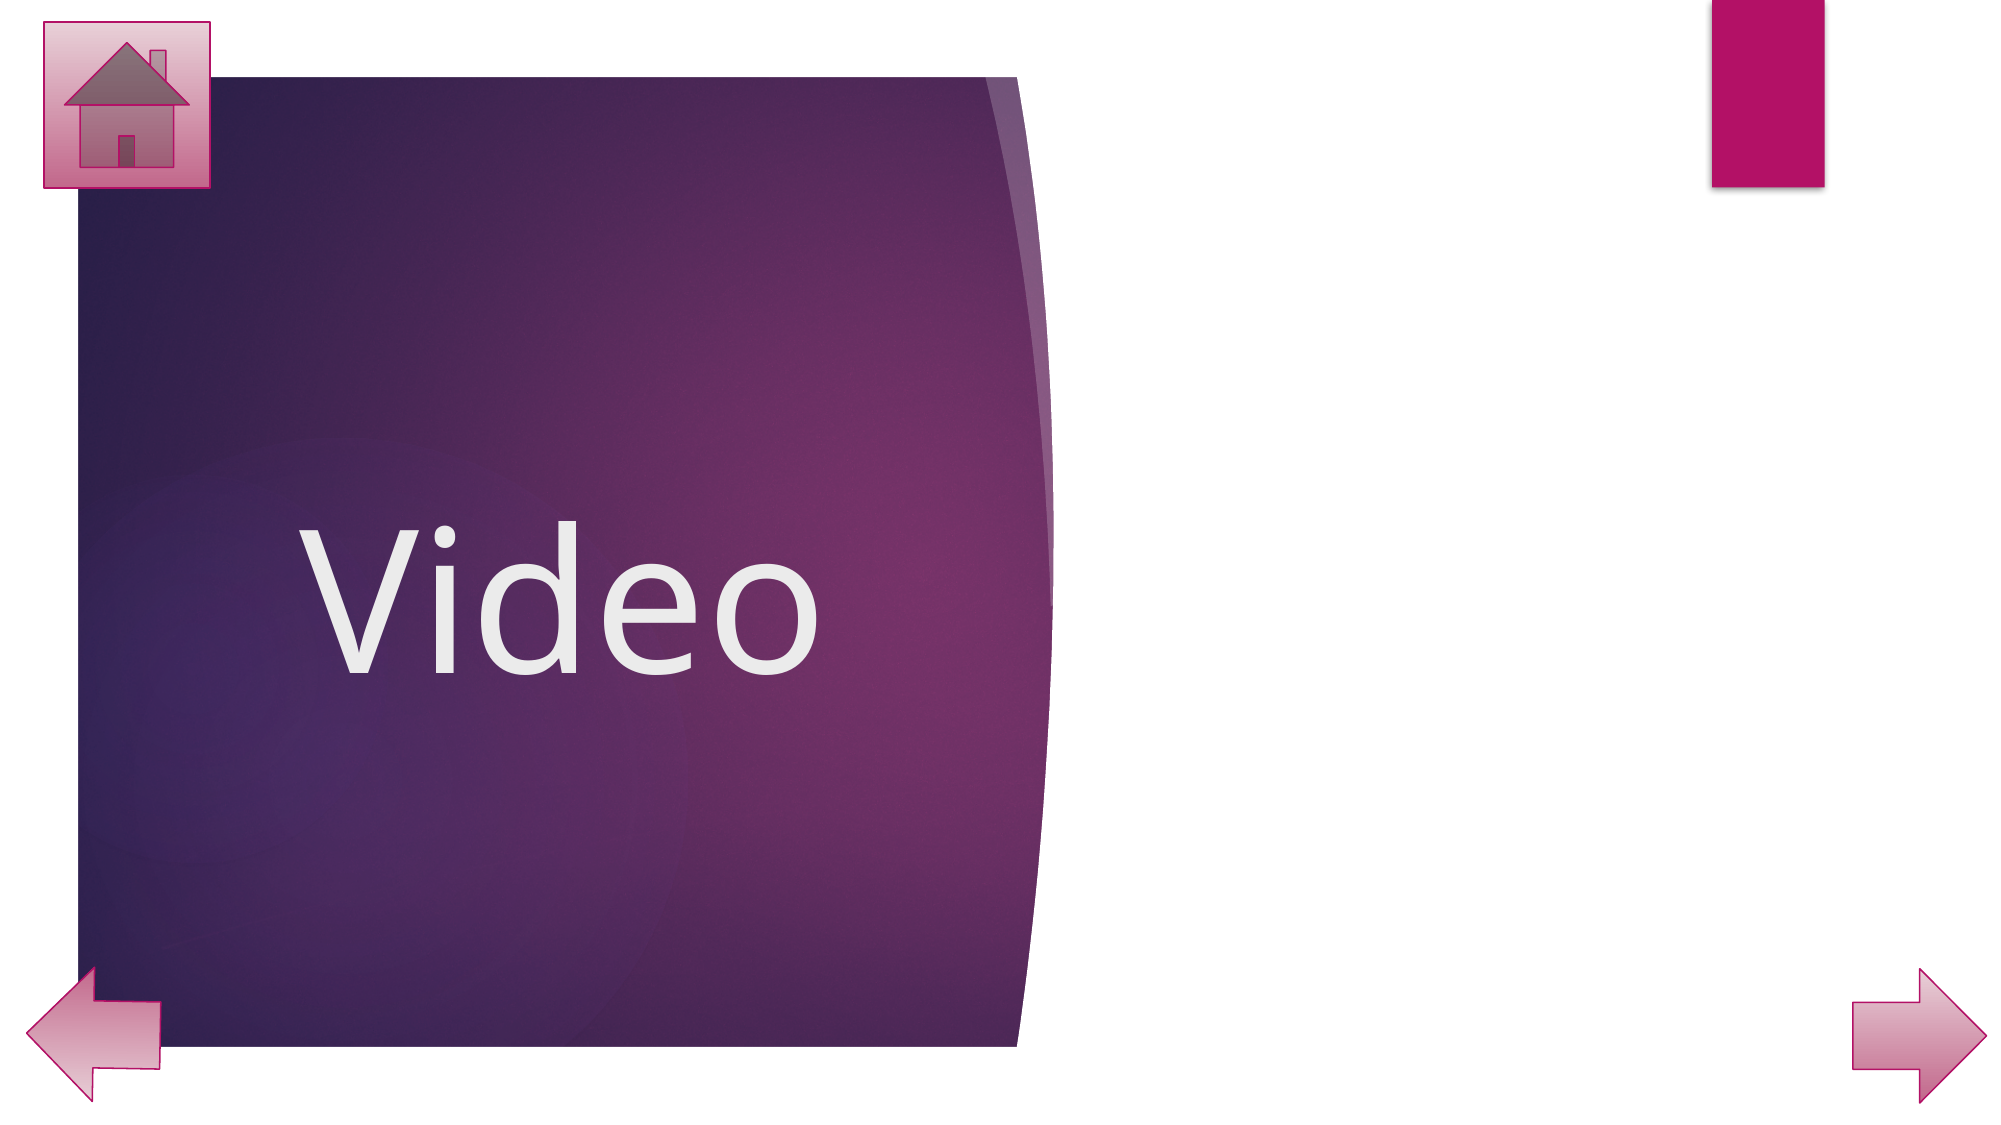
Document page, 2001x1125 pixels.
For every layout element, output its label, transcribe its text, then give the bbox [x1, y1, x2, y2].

title Video [206, 406, 921, 781]
text_box [26, 966, 162, 1103]
text_box [43, 21, 211, 189]
text_box [1852, 968, 1988, 1104]
